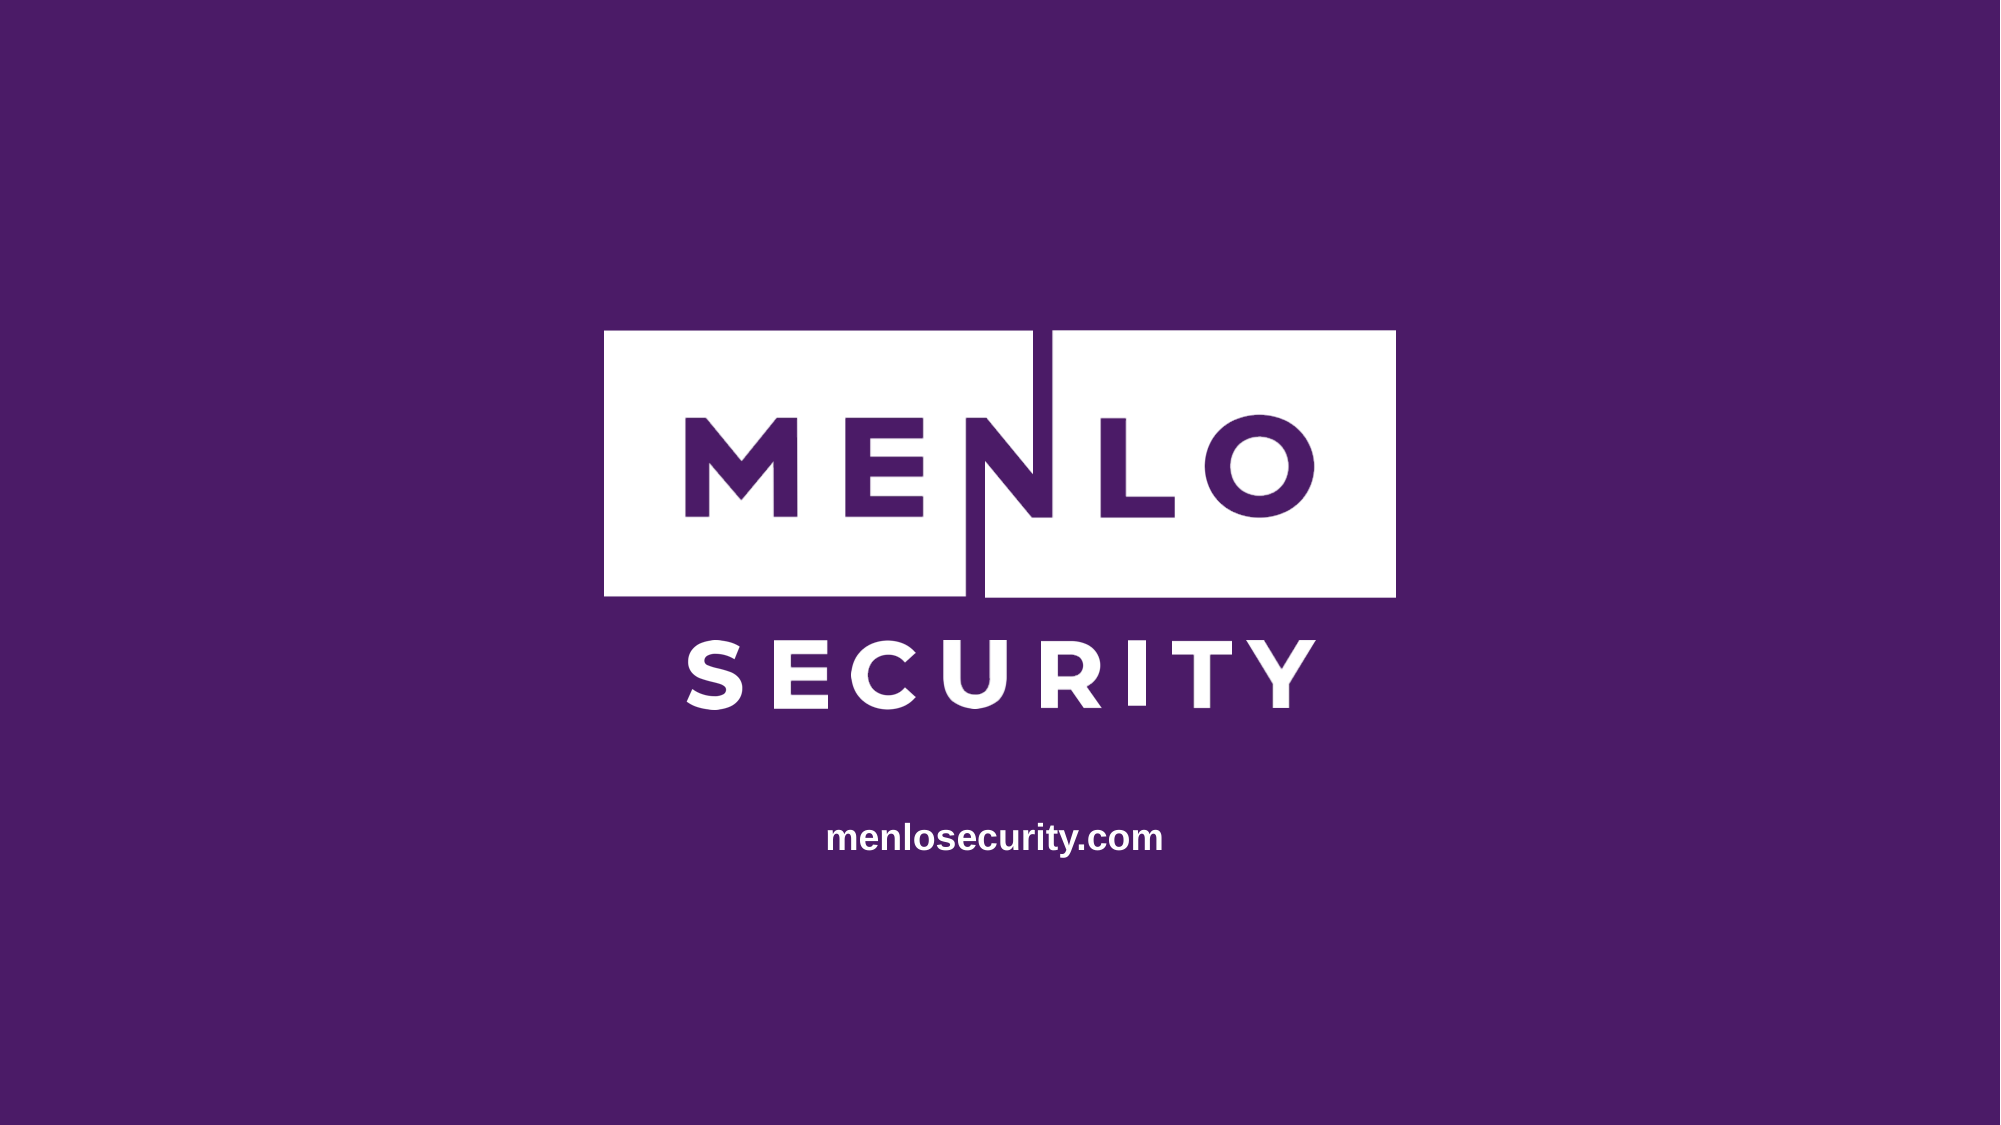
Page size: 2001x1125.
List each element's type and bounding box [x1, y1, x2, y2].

picture [1246, 640, 1316, 708]
picture [774, 640, 828, 709]
picture [1041, 640, 1102, 709]
picture [851, 640, 916, 710]
picture [604, 330, 1396, 598]
picture [943, 640, 1007, 709]
picture [1172, 640, 1232, 709]
picture [1128, 640, 1146, 706]
picture [686, 640, 743, 710]
